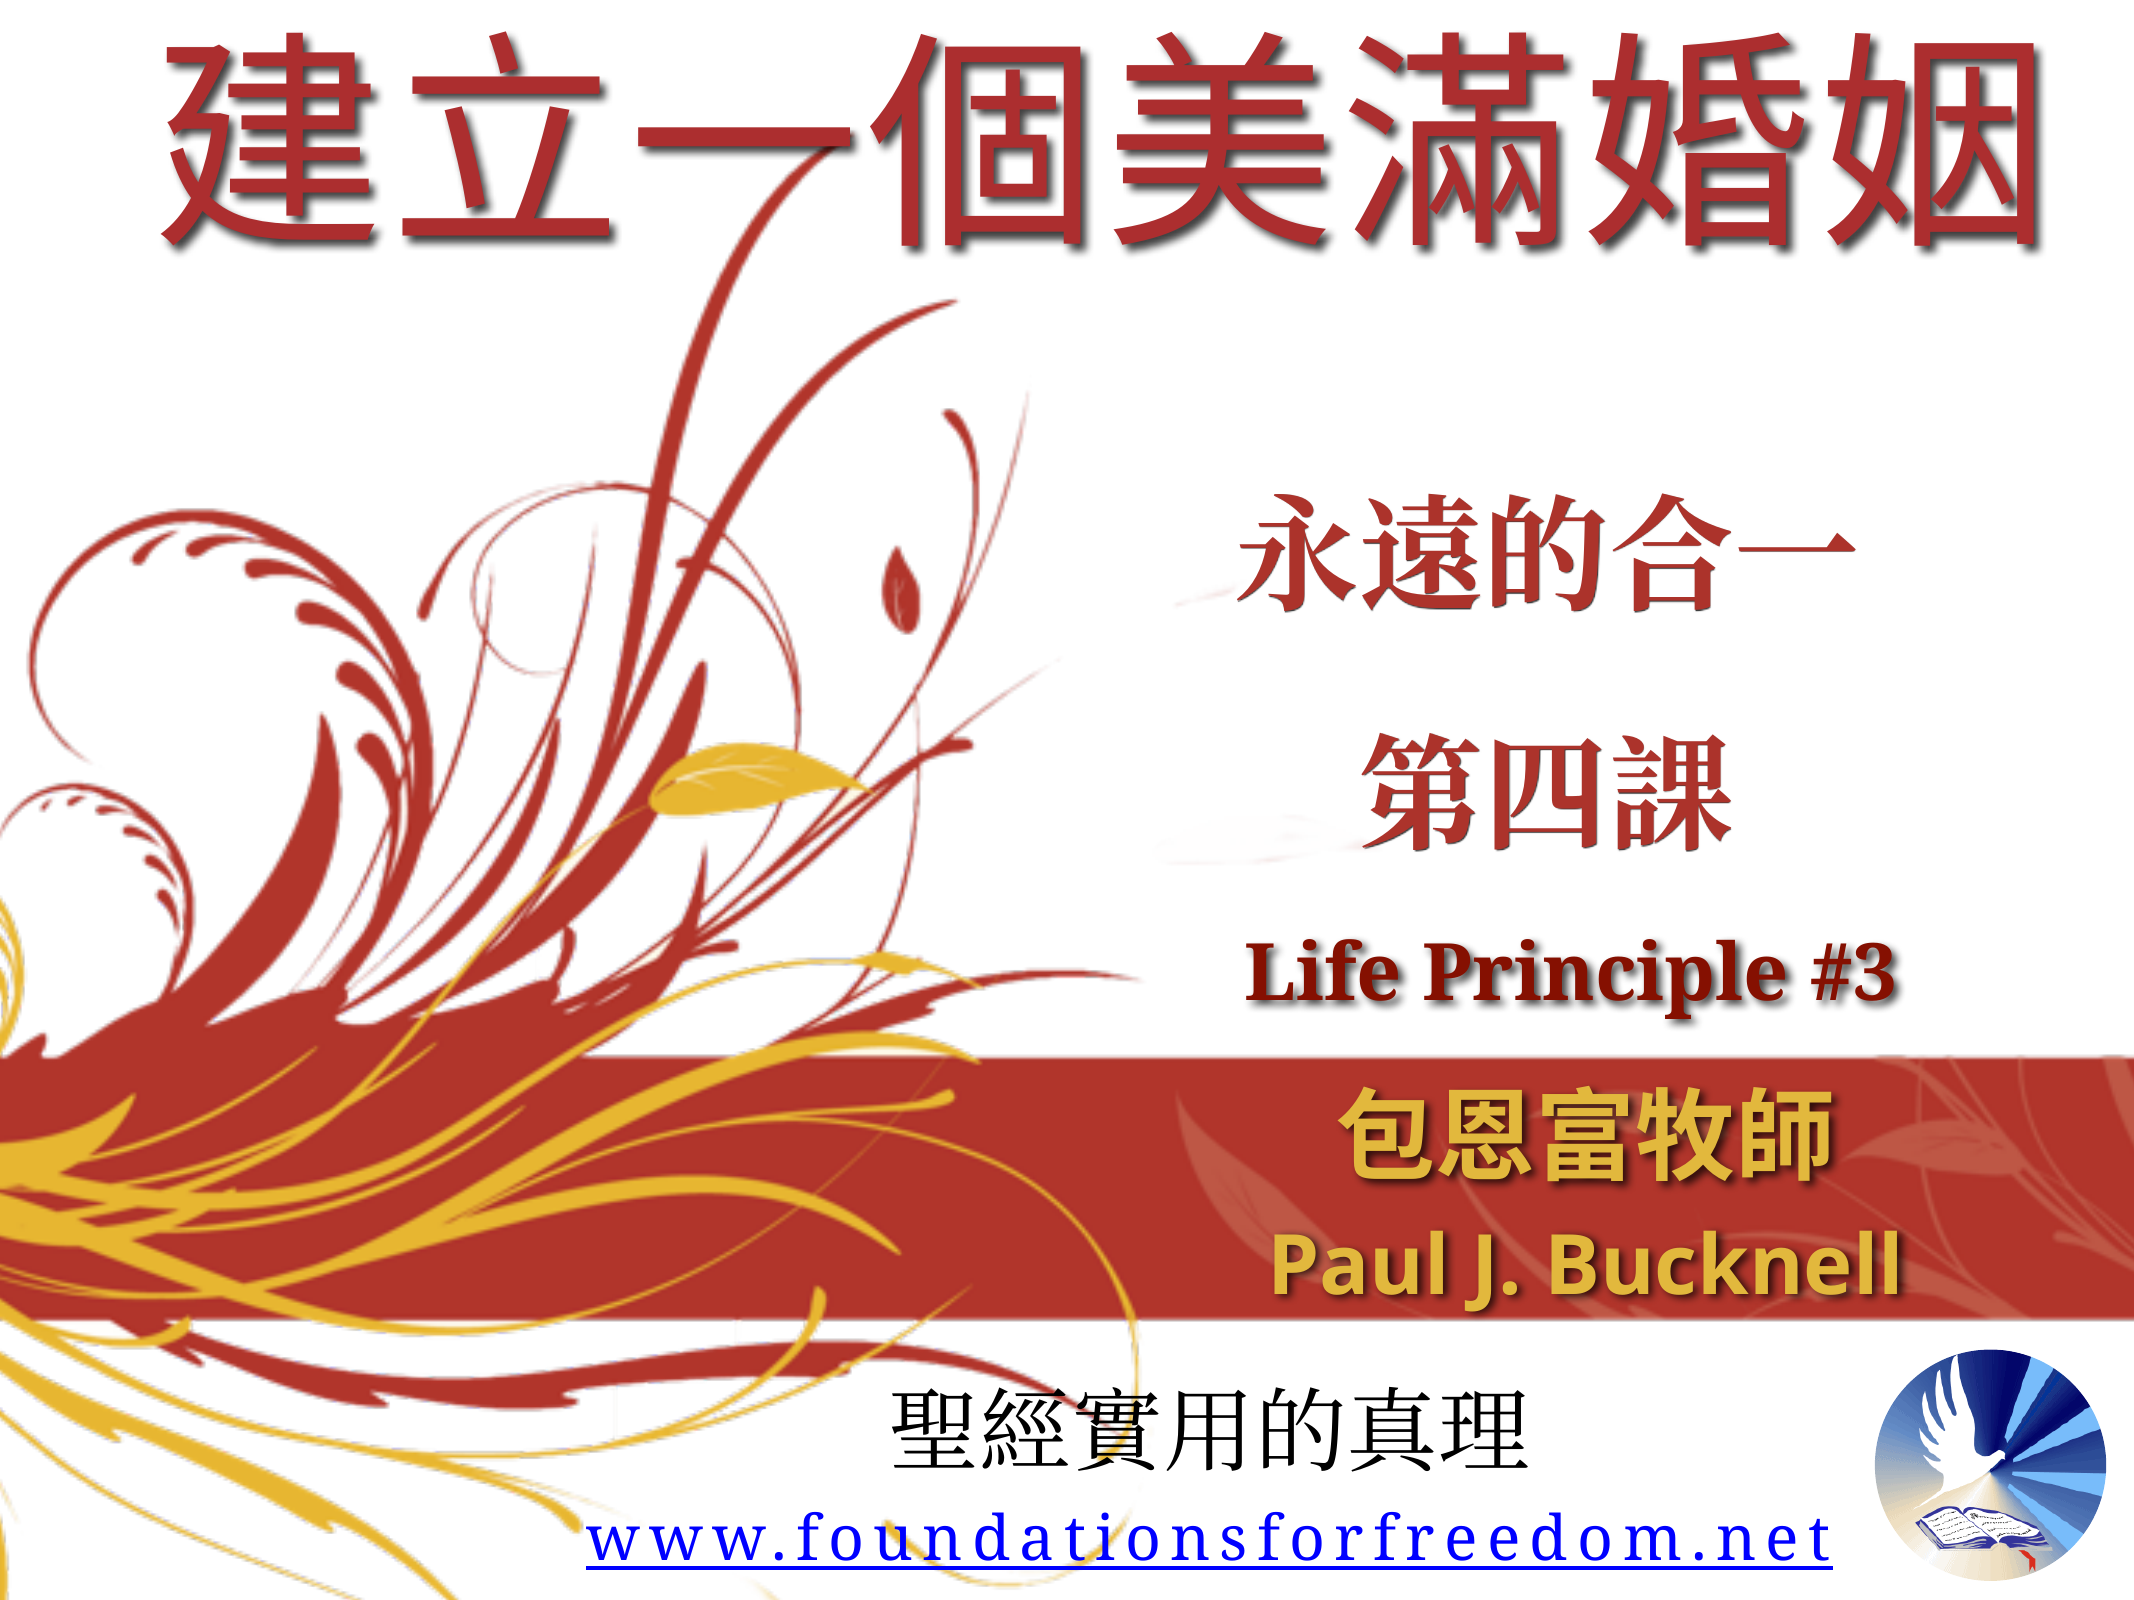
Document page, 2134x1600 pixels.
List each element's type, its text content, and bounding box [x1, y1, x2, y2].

text_box 建立一個美滿婚姻 [123, 8, 2079, 98]
picture [0, 98, 2134, 1600]
